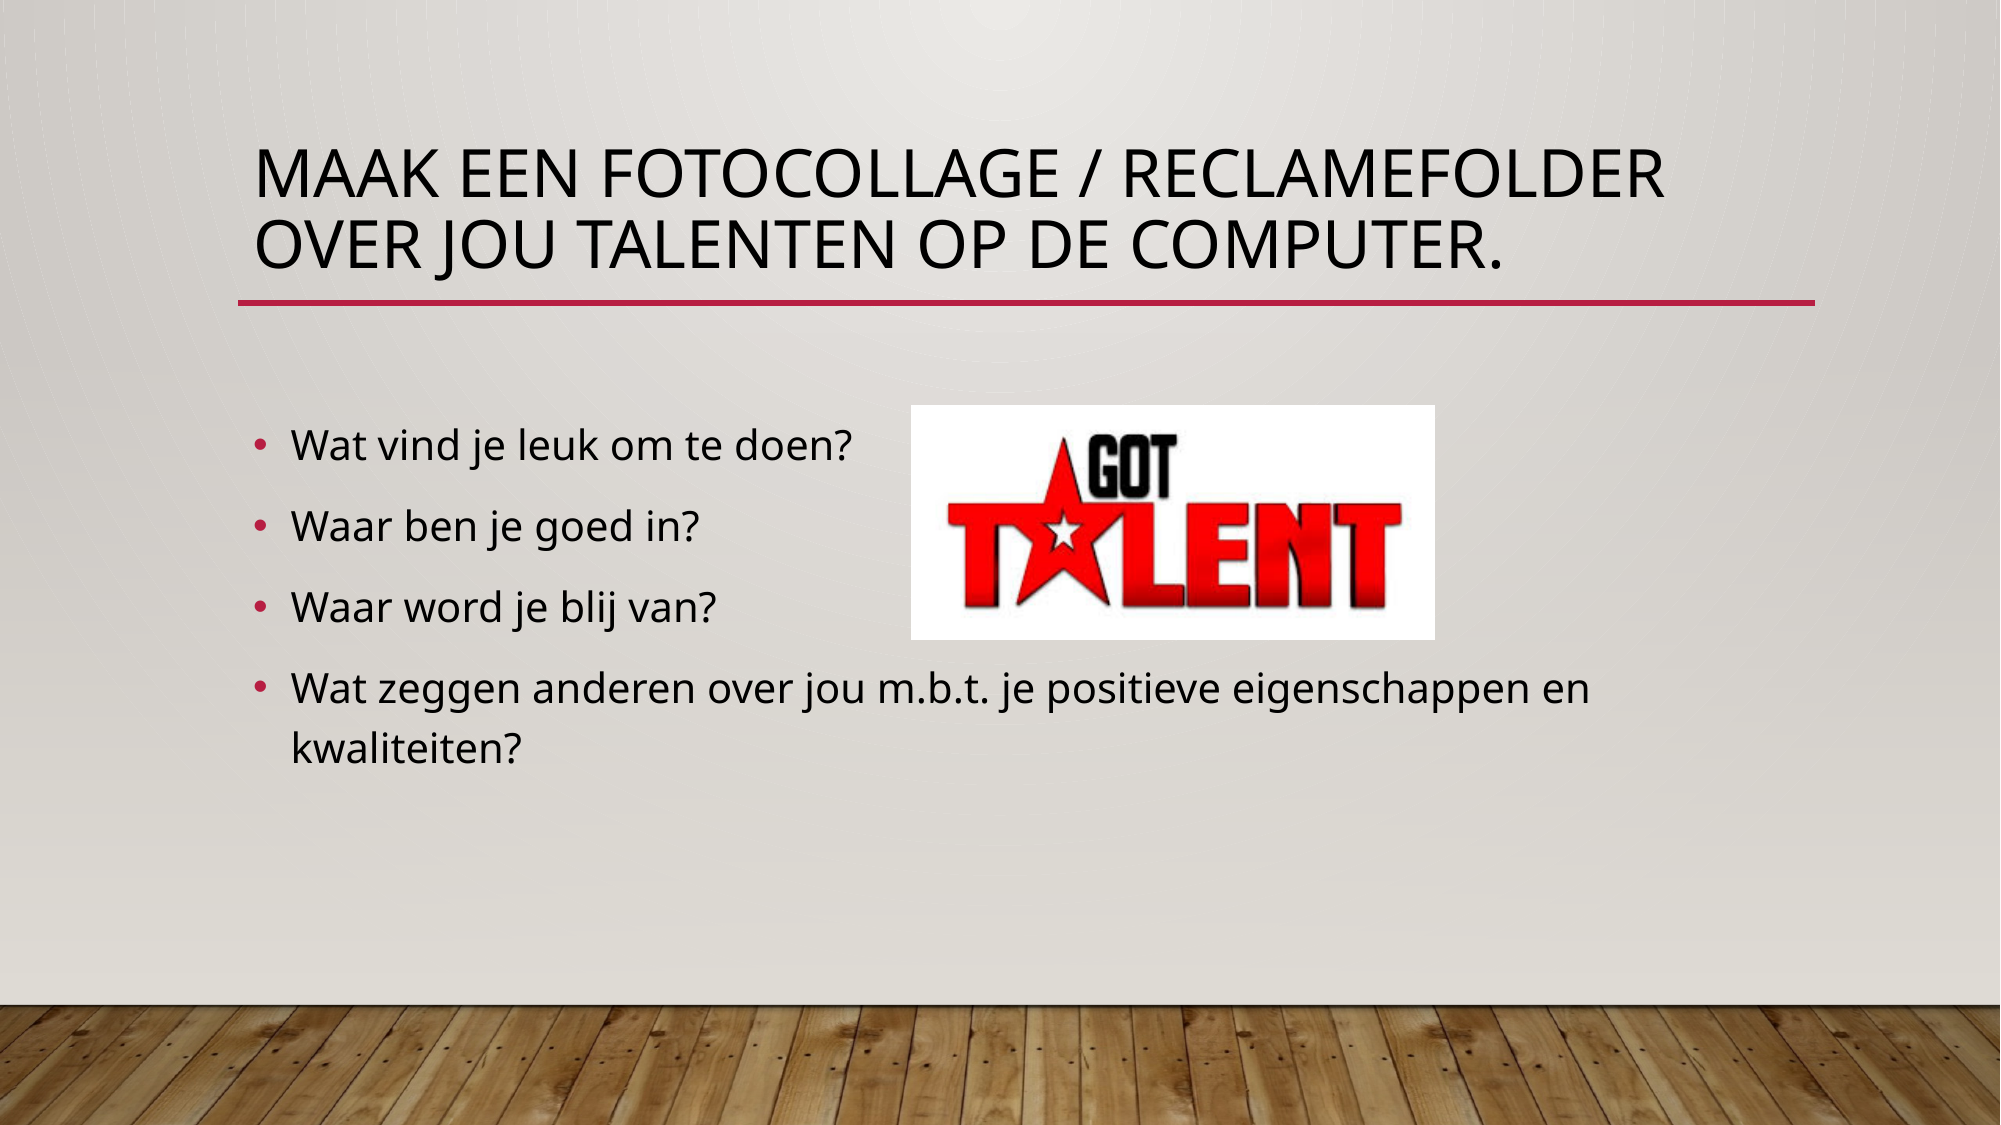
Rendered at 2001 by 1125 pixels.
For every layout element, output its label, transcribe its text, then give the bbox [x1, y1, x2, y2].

picture [910, 405, 1435, 641]
picture [0, 1005, 2000, 1125]
list Wat vind je leuk om te doen? Waar ben je goed in? Waar word je blij van? Wat zeggen anderen over jou m.b.t. je positieve eigenschappen en kwaliteiten? [238, 330, 1814, 897]
title Maak een fotocollage / reclamefolder over jou talenten op de computer. [238, 131, 1814, 305]
